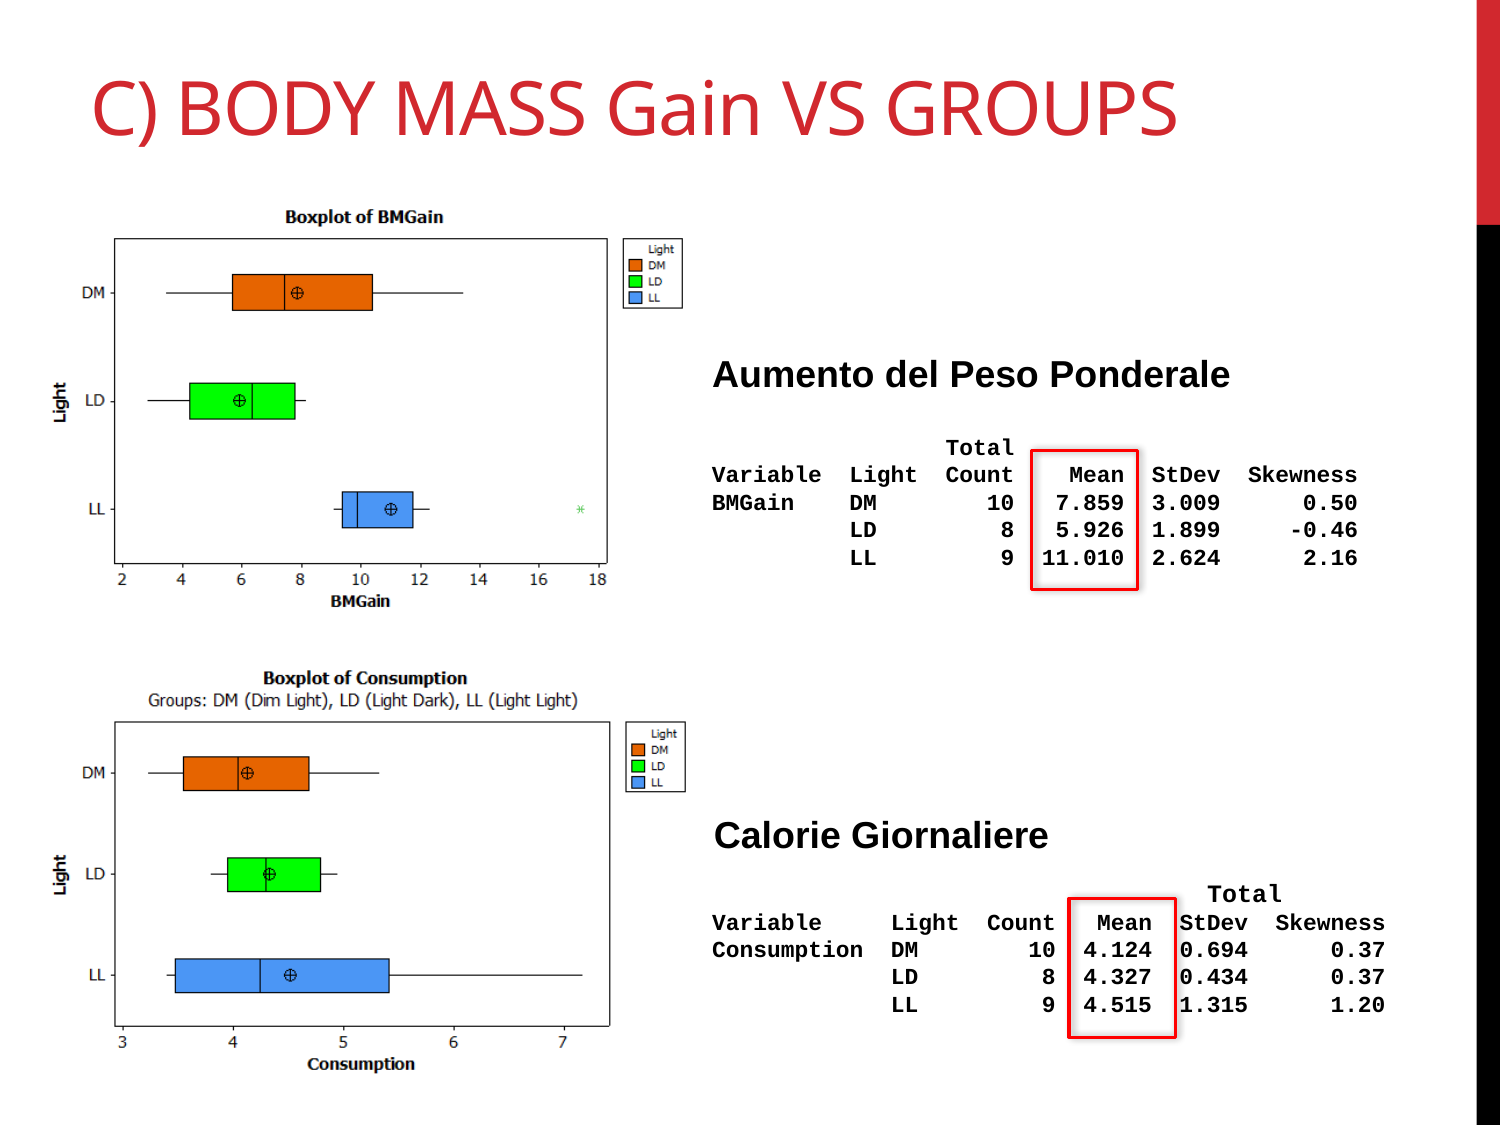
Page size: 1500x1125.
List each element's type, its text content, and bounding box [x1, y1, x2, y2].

text_box Total Variable Light Count Mean StDev Skewness Consumption DM 10 4.124 0.694 0.37 LD 8 4.327 0.434 0.37 LL 9 4.515 1.315 1.20 [711, 869, 1422, 1025]
text_box [1030, 449, 1138, 590]
title C) Body Mass Gain Vs Groups [75, 25, 1429, 158]
text_box Aumento del Peso Ponderale [708, 342, 1414, 403]
picture [32, 645, 701, 1092]
picture [32, 184, 698, 629]
text_box Calorie Giornaliere [711, 803, 1065, 864]
text_box [1068, 897, 1176, 1038]
text_box Total Variable Light Count Mean StDev Skewness BMGain DM 10 7.859 3.009 0.50 LD 8 5.926 1.899 -0.46 LL 9 11.010 2.624 2.16 [708, 397, 1410, 578]
